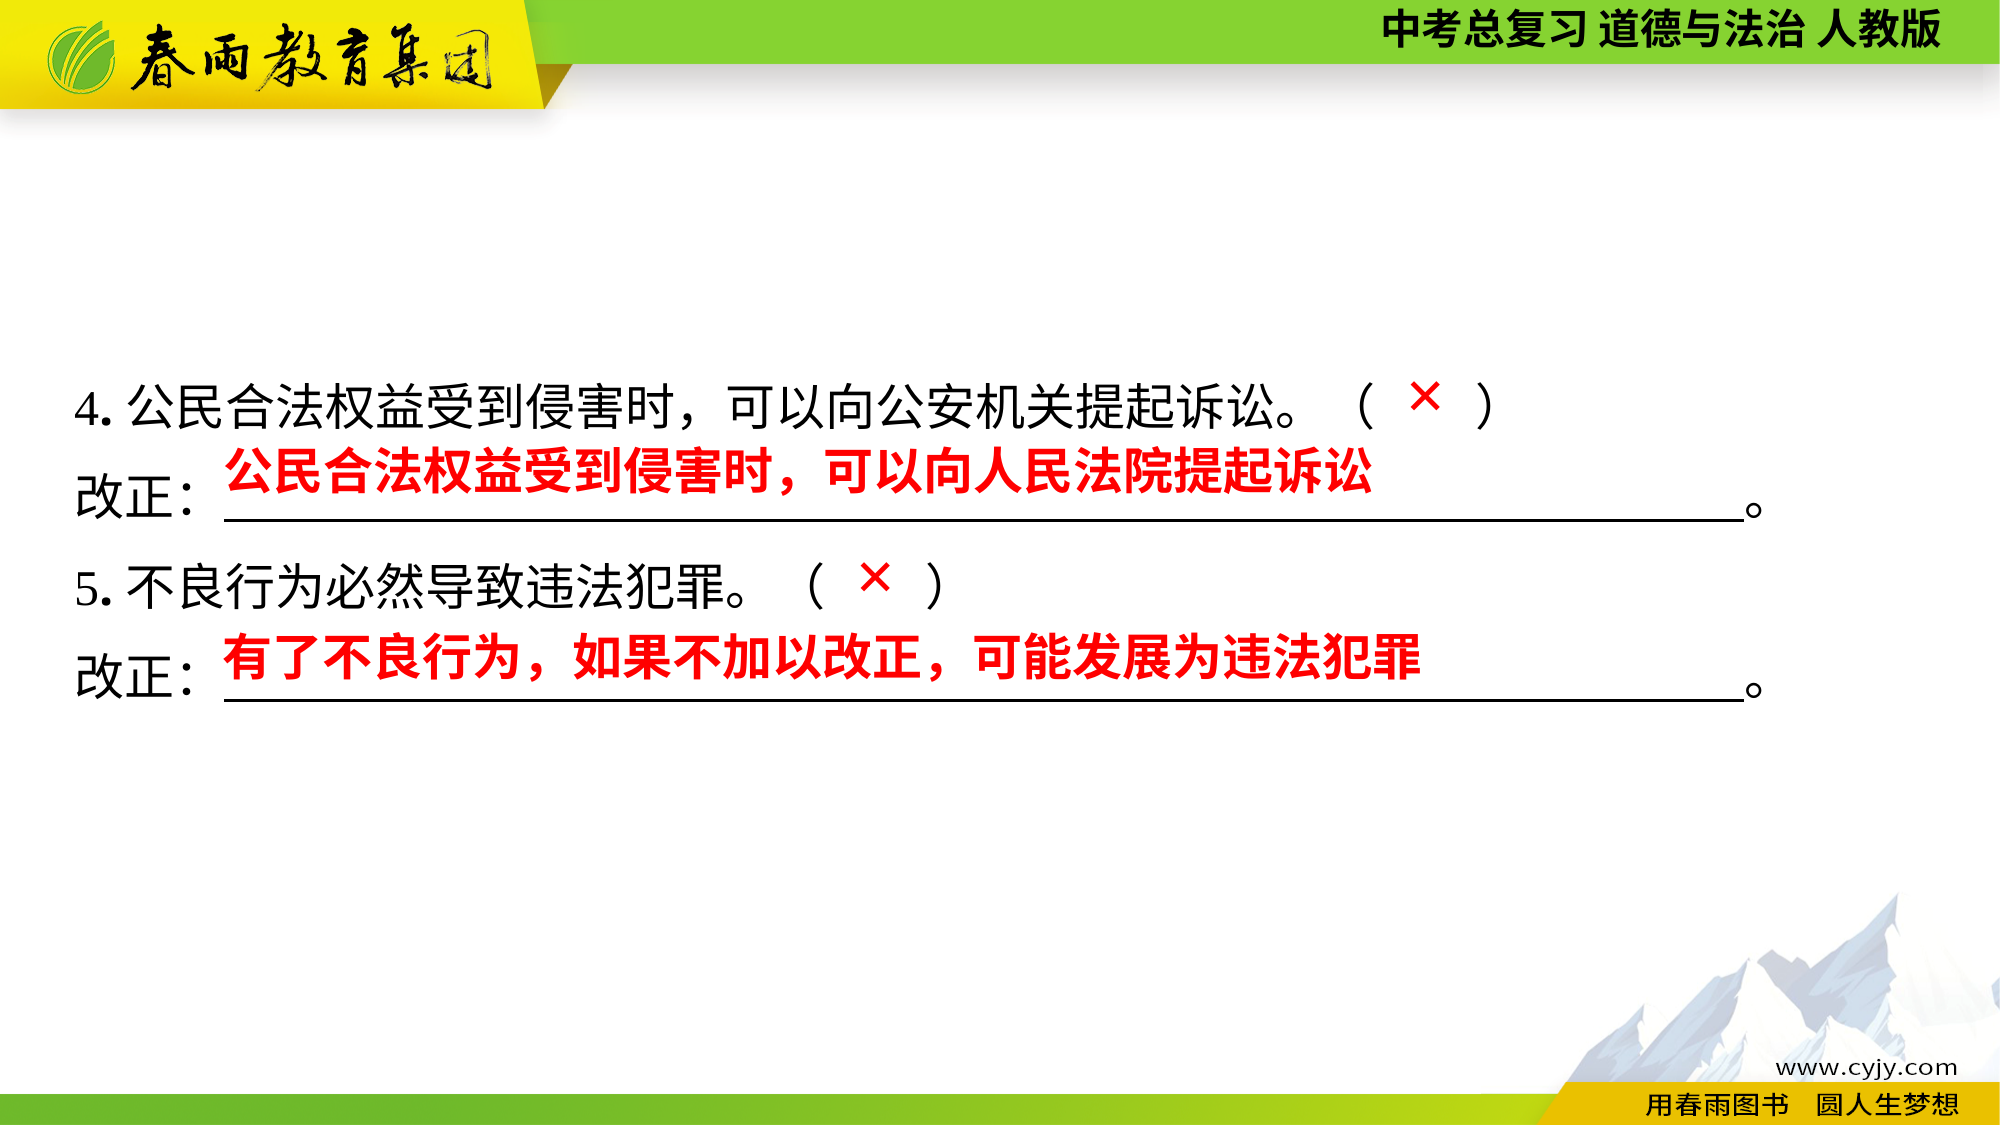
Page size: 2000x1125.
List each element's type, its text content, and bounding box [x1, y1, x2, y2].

text_box ✕ [839, 537, 912, 613]
picture [0, 0, 2000, 1125]
text_box 有了不良行为，如果不加以改正，可能发展为违法犯罪 [208, 617, 1933, 693]
list 4.公民合法权益受到侵害时，可以向公安机关提起诉讼。（ ） 改正： 。 5.不良行为必然导致违法犯罪。（ ） 改正： 。 [59, 337, 1944, 716]
text_box ✕ [1389, 356, 1462, 432]
text_box 公民合法权益受到侵害时，可以向人民法院提起诉讼 [208, 432, 1603, 508]
